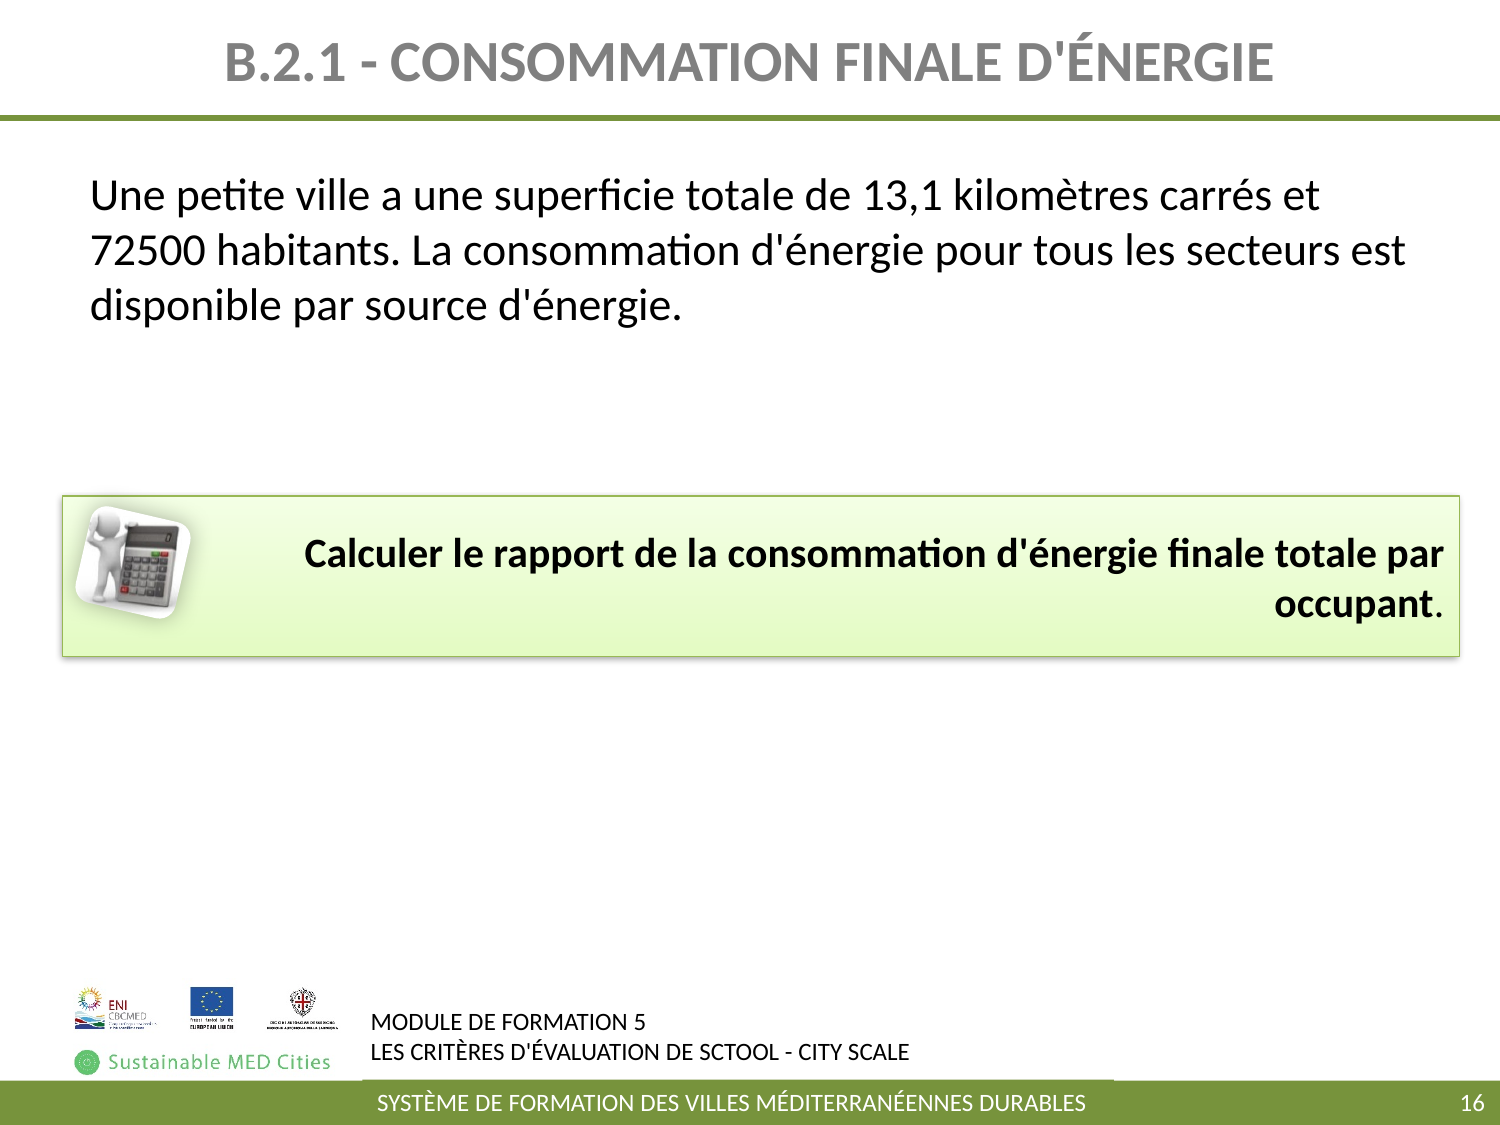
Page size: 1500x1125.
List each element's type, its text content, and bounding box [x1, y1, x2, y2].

slide_number 16 [1149, 1078, 1500, 1125]
picture [62, 978, 356, 1080]
text_box SYSTÈME DE FORMATION DES VILLES MÉDITERRANÉENNES DURABLES [362, 1079, 1114, 1125]
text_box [62, 495, 1460, 657]
title B.2.1 - CONSOMMATION FINALE D'ÉNERGIE [0, 0, 1500, 117]
list Une petite ville a une superficie totale de 13,1 kilomètres carrés et 72500 habitants. La consommation d'énergie pour tous les secteurs est disponible par source d'énergie. [75, 157, 1426, 292]
